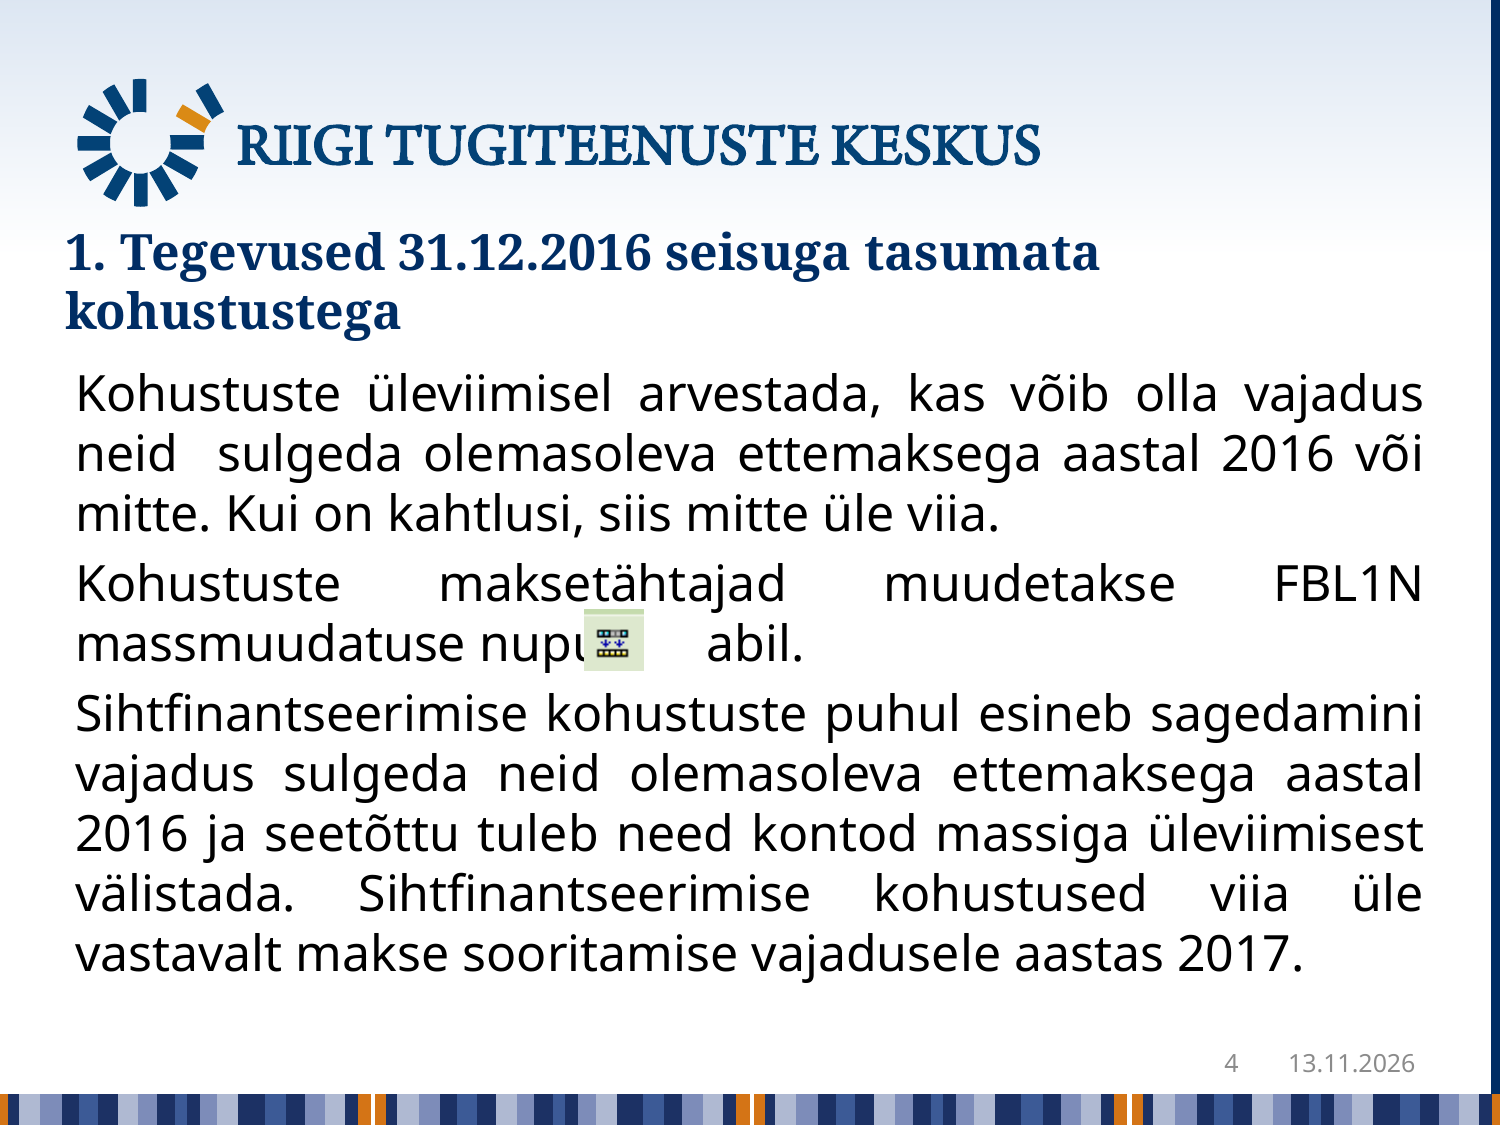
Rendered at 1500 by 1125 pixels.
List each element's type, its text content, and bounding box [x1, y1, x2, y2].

list Kohustuste üleviimisel arvestada, kas võib olla vajadus neid sulgeda olemasoleva ettemaksega aastal 2016 või mitte. Kui on kahtlusi, siis mitte üle viia. Kohustuste maksetähtajad muudetakse FBL1N massmuudatuse nupu abil. Sihtfinantseerimise kohustuste puhul esineb sagedamini vajadus sulgeda neid olemasoleva ettemaksega aastal 2016 ja seetõttu tuleb need kontod massiga üleviimisest välistada. Sihtfinantseerimise kohustused viia üle vastavalt makse sooritamise vajadusele aastas 2017. [75, 361, 1425, 1059]
title 1. Tegevused 31.12.2016 seisuga tasumata kohustustega [64, 219, 1415, 349]
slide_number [1269, 1035, 1431, 1095]
slide_number 4 [1139, 1035, 1254, 1095]
picture [584, 609, 644, 671]
